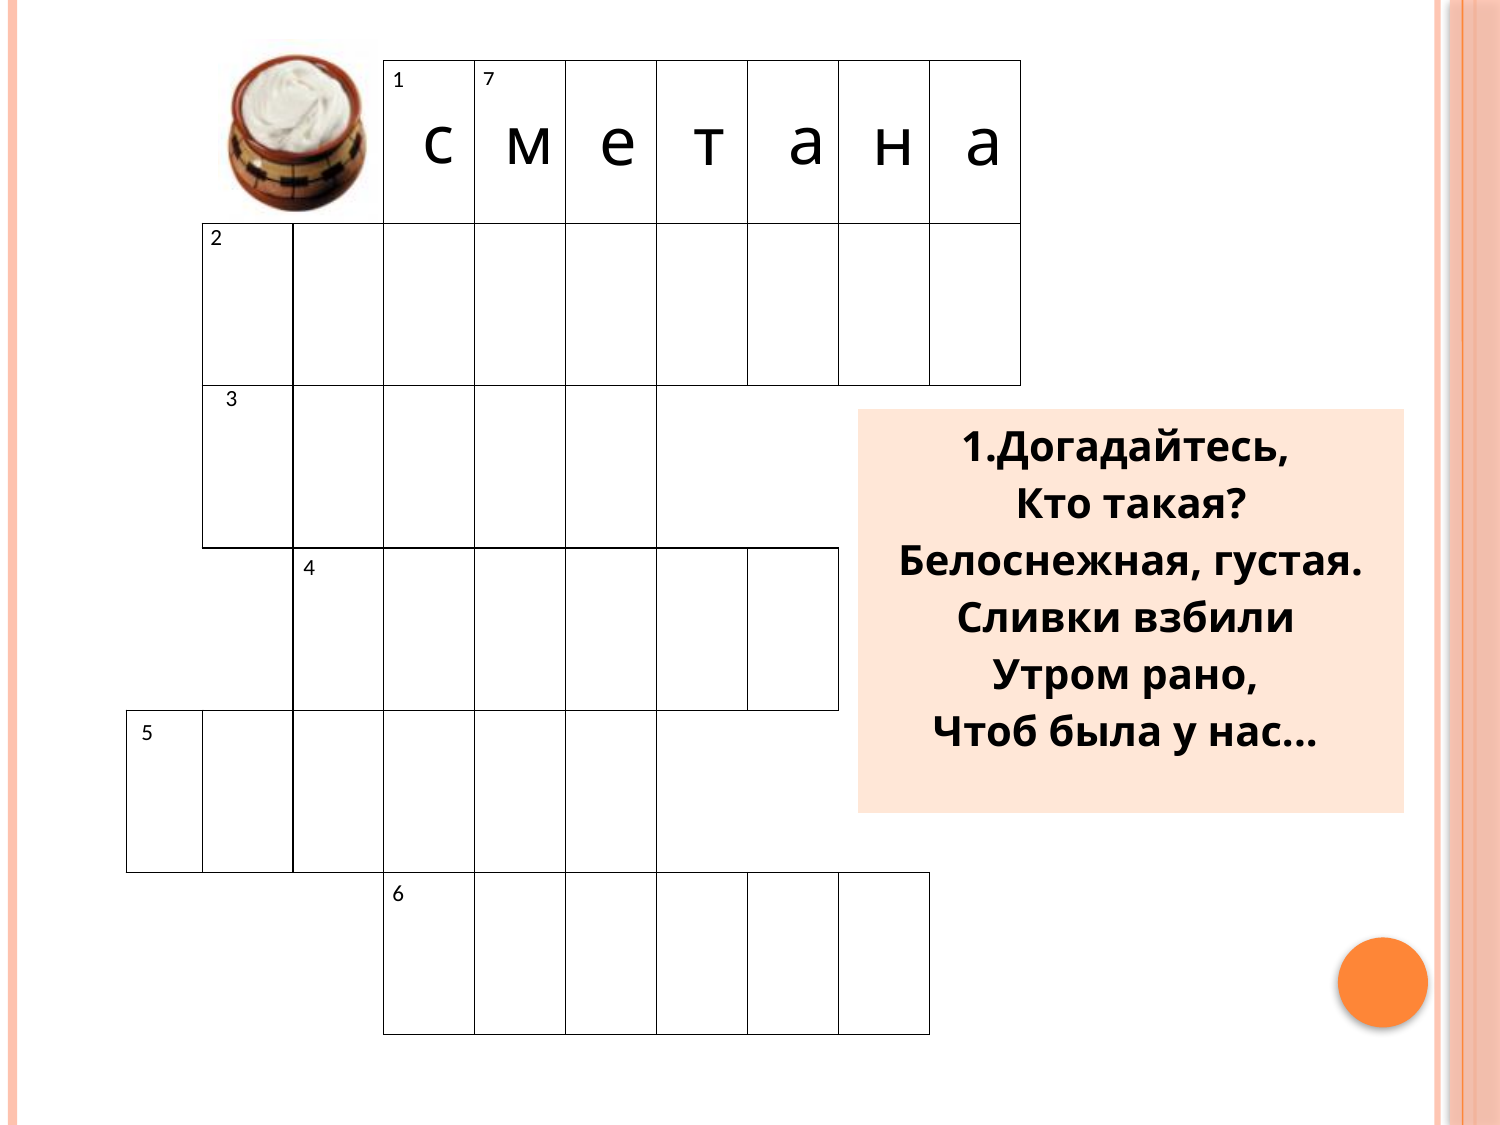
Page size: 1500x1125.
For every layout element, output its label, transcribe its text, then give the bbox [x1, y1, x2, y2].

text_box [109, 57, 1296, 1089]
table_header 1.Догадайтесь, Кто такая? Белоснежная, густая. Сливки взбили Утром рано, Чтоб была у нас... [1302, 409, 1404, 813]
picture [217, 39, 379, 224]
